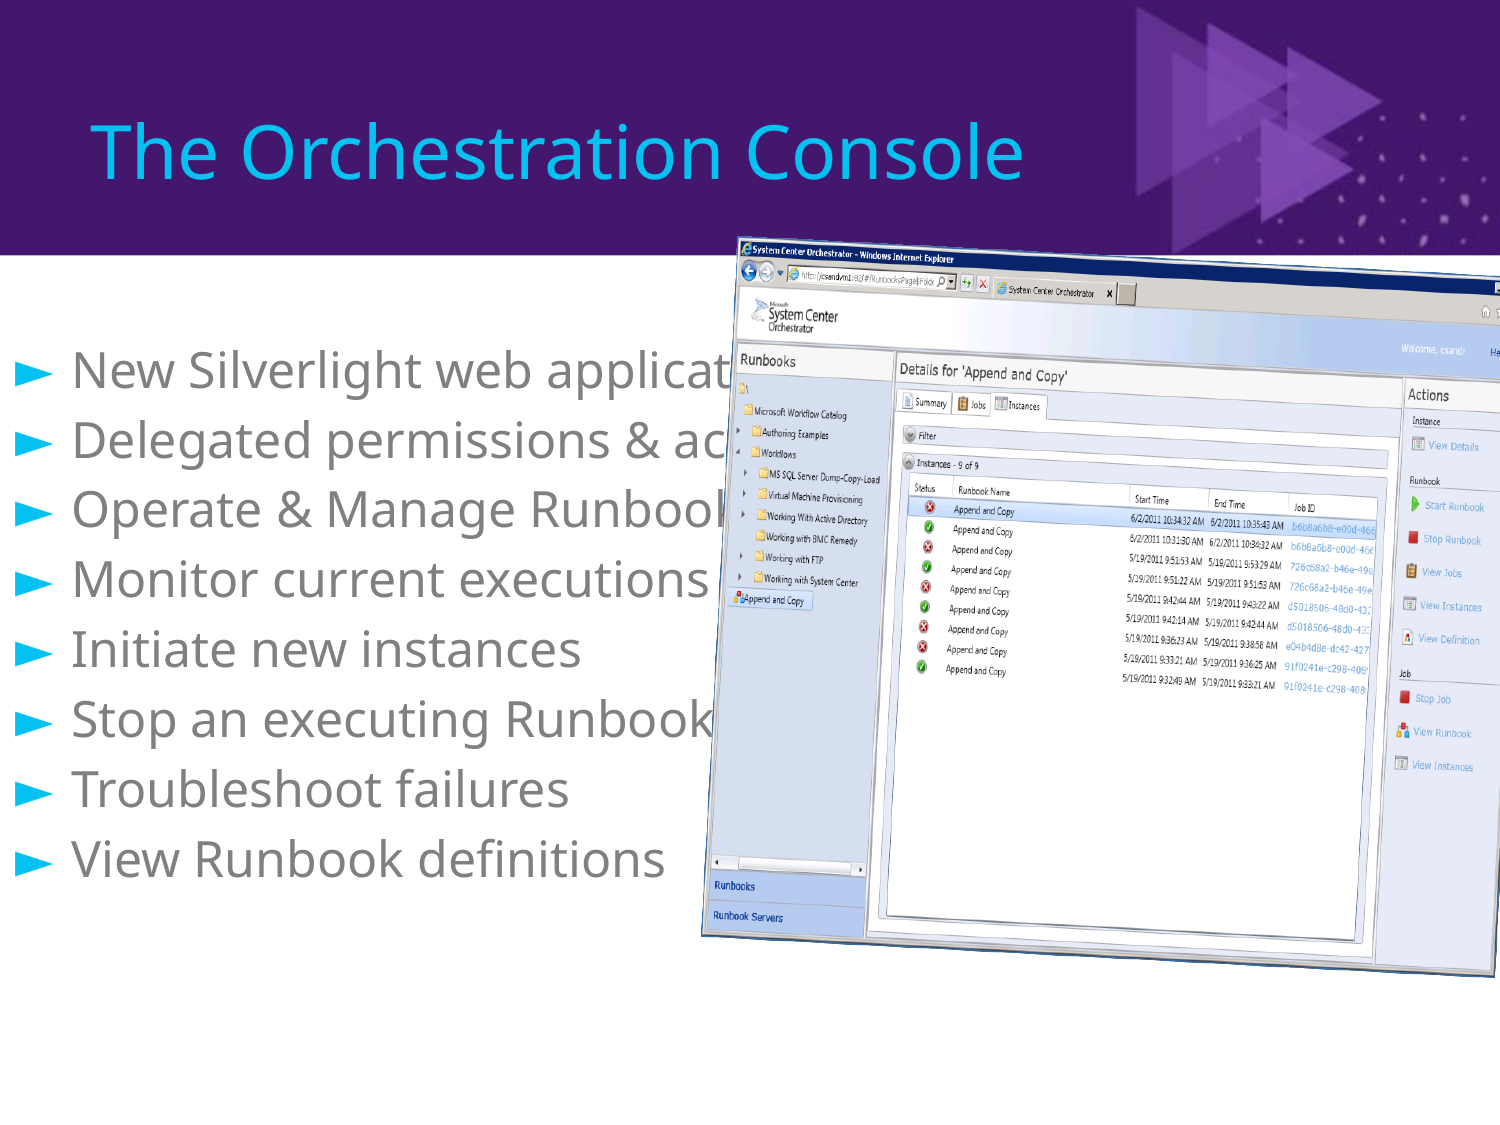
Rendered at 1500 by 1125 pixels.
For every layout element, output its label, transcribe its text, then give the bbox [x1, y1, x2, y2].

picture [0, 0, 1500, 977]
list New Silverlight web application Delegated permissions & access Operate & Manage Runbooks Monitor current executions Initiate new instances Stop an executing Runbook Troubleshoot failures View Runbook definitions [0, 330, 715, 962]
title The Orchestration Console [75, 56, 1425, 244]
